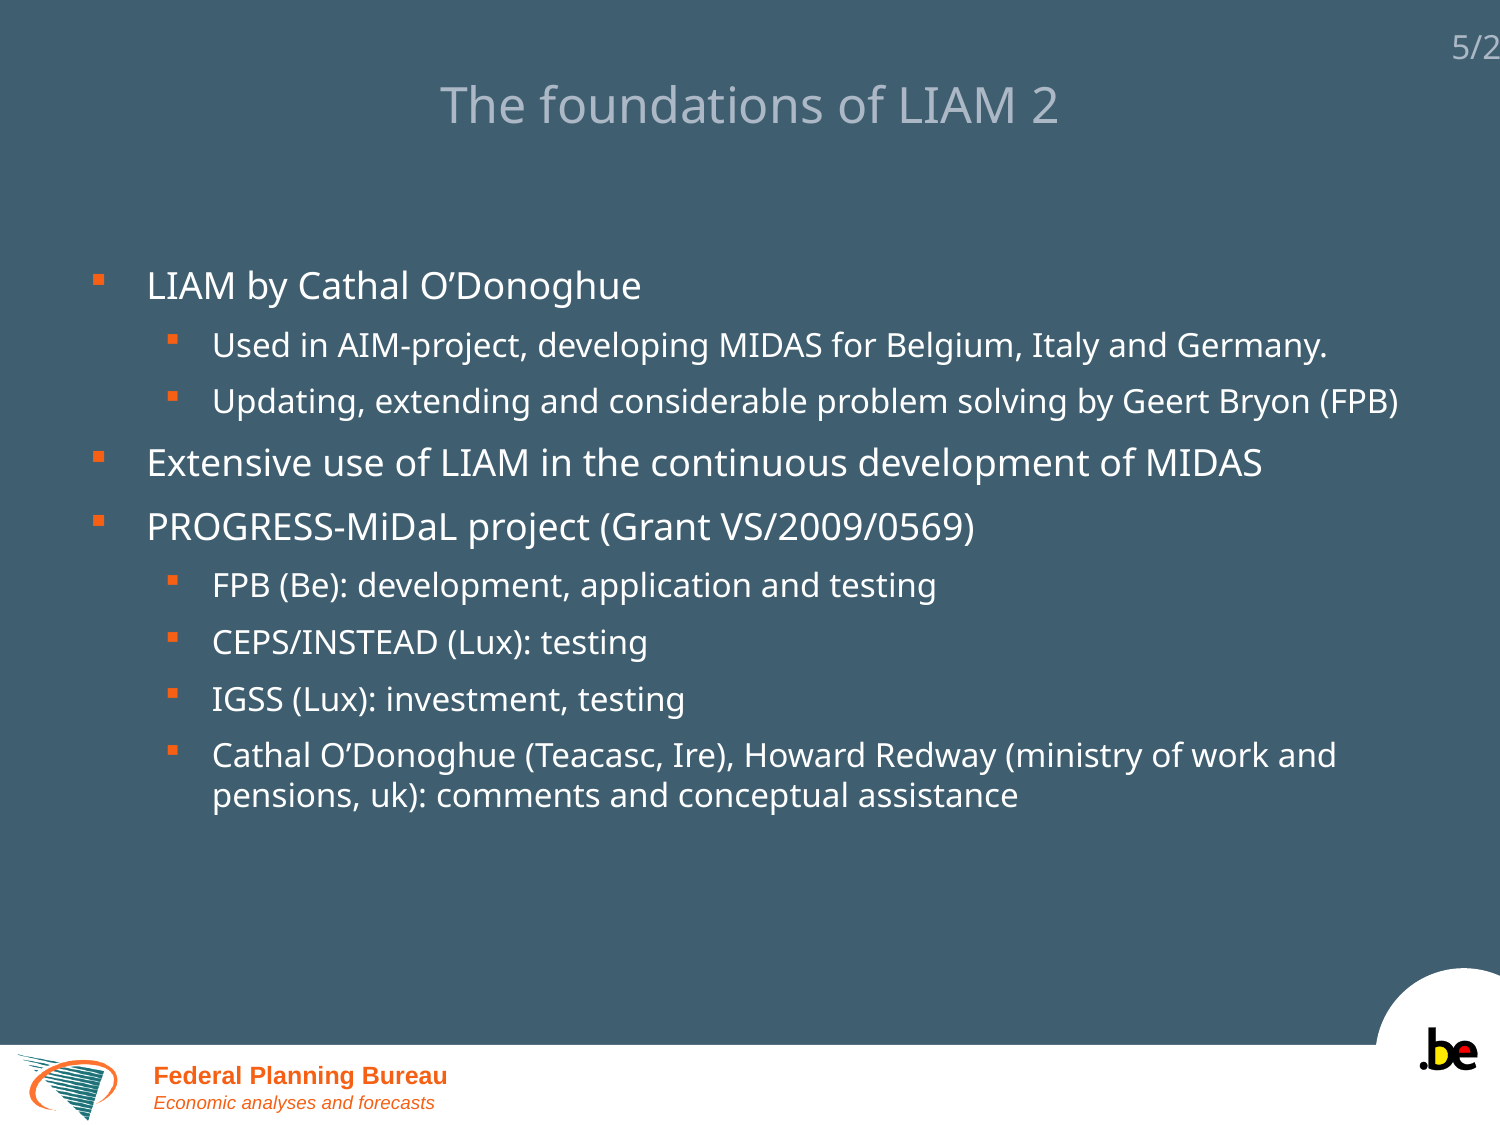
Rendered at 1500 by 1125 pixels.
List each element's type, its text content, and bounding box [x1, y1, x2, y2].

list LIAM by Cathal O’Donoghue Used in AIM-project, developing MIDAS for Belgium, Italy and Germany. Updating, extending and considerable problem solving by Geert Bryon (FPB) Extensive use of LIAM in the continuous development of MIDAS PROGRESS-MiDaL project (Grant VS/2009/0569) FPB (Be): development, application and testing CEPS/INSTEAD (Lux): testing IGSS (Lux): investment, testing Cathal O’Donoghue (Teacasc, Ire), Howard Redway (ministry of work and pensions, uk): comments and conceptual assistance [74, 254, 1426, 977]
title The foundations of LIAM 2 [74, 30, 1426, 177]
